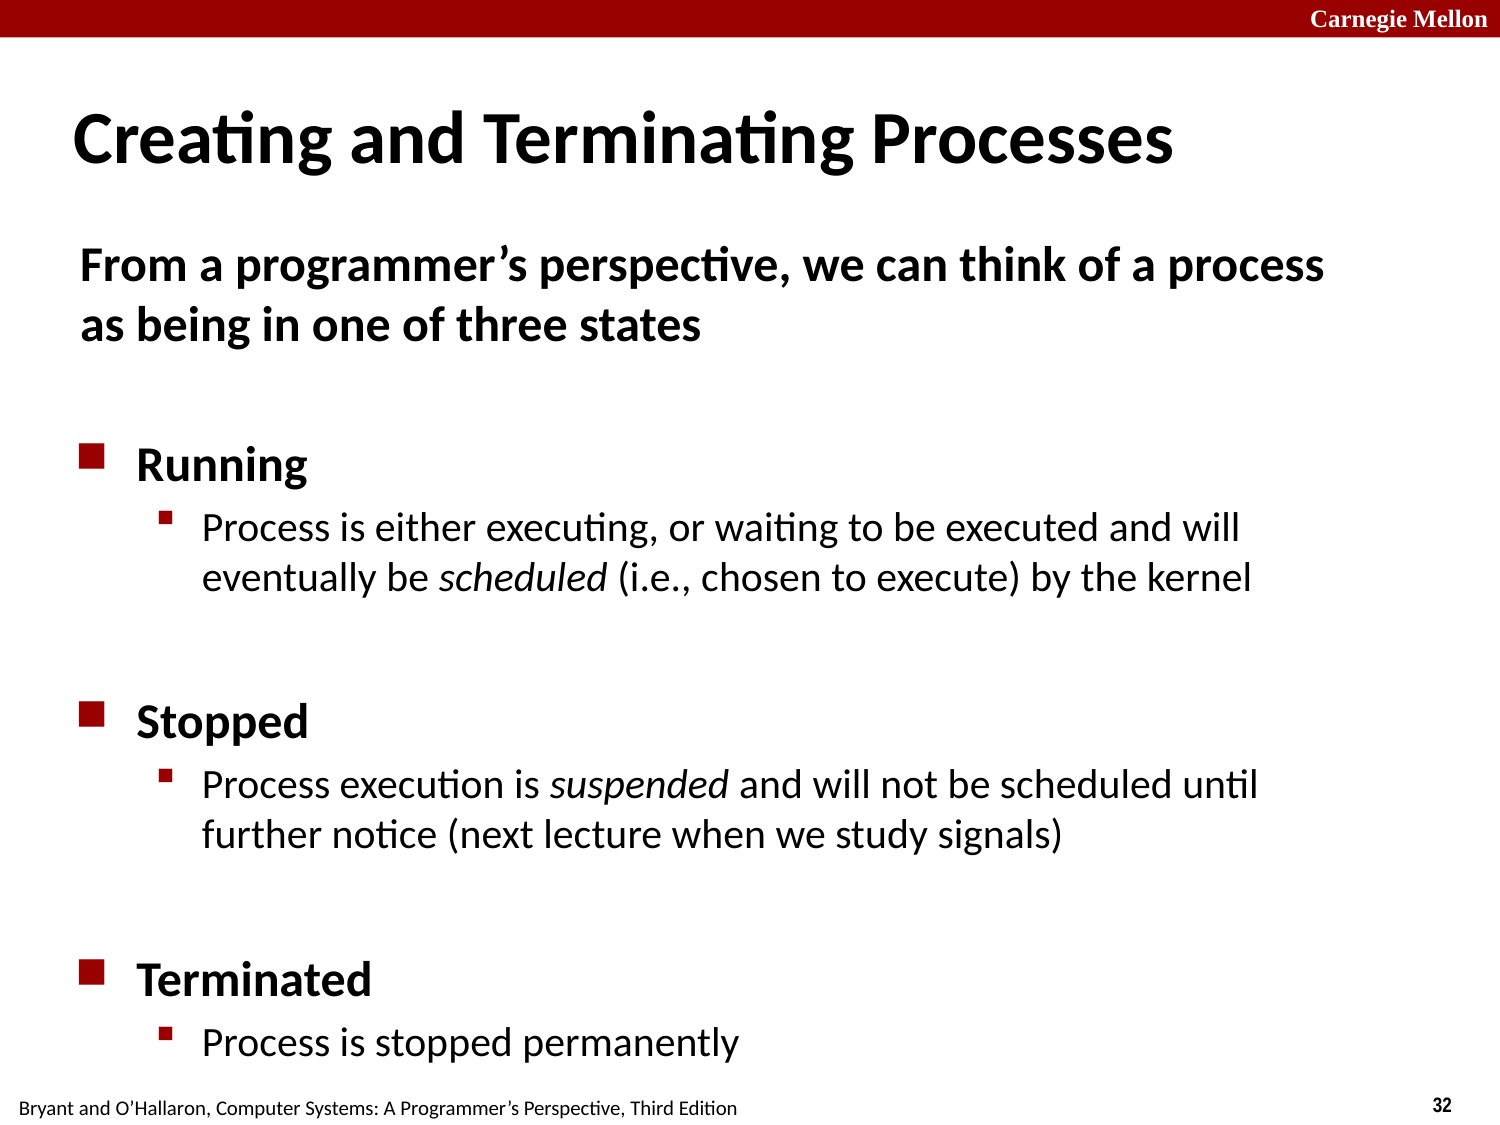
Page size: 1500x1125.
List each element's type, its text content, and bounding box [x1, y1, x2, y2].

list From a programmer’s perspective, we can think of a process as being in one of three states Running Process is either executing, or waiting to be executed and will eventually be scheduled (i.e., chosen to execute) by the kernel Stopped Process execution is suspended and will not be scheduled until further notice (next lecture when we study signals) Terminated Process is stopped permanently [64, 223, 1361, 1051]
title Creating and Terminating Processes [58, 71, 1305, 197]
